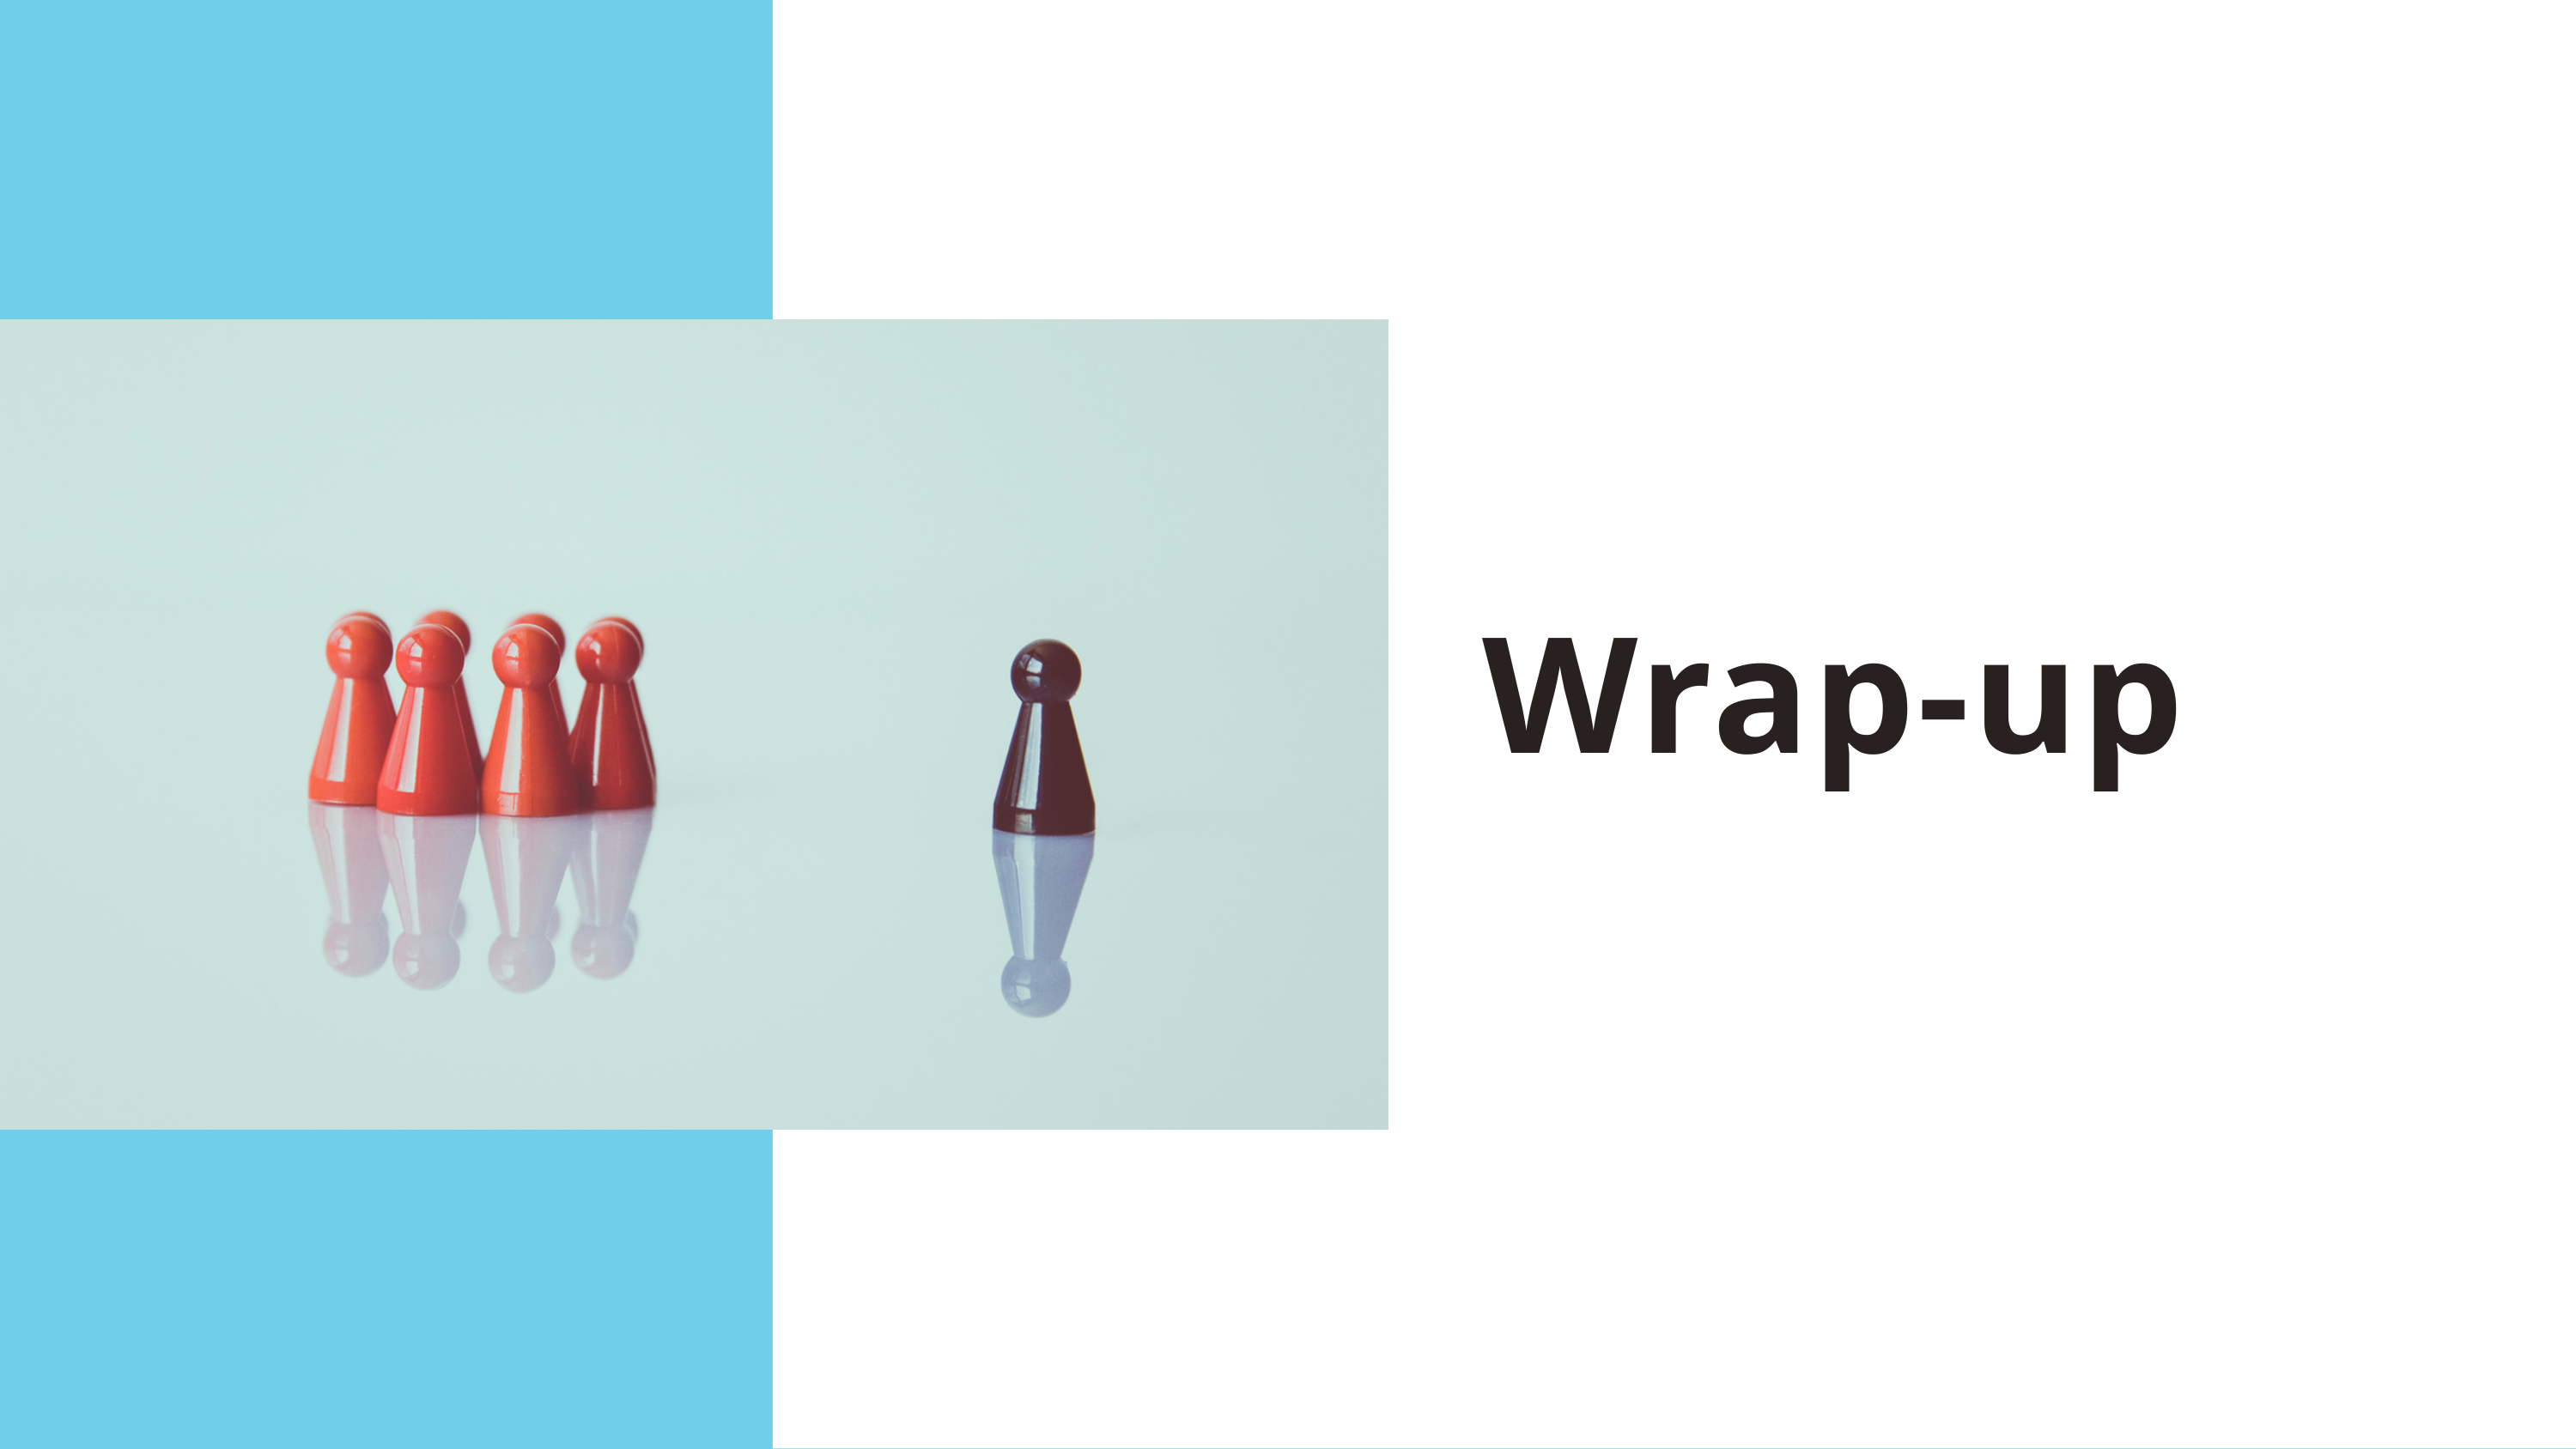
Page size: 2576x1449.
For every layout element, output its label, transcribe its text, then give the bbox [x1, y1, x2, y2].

text_box Wrap-up [1482, 640, 2500, 785]
text_box [0, 319, 1388, 1130]
text_box [772, 0, 2576, 1449]
